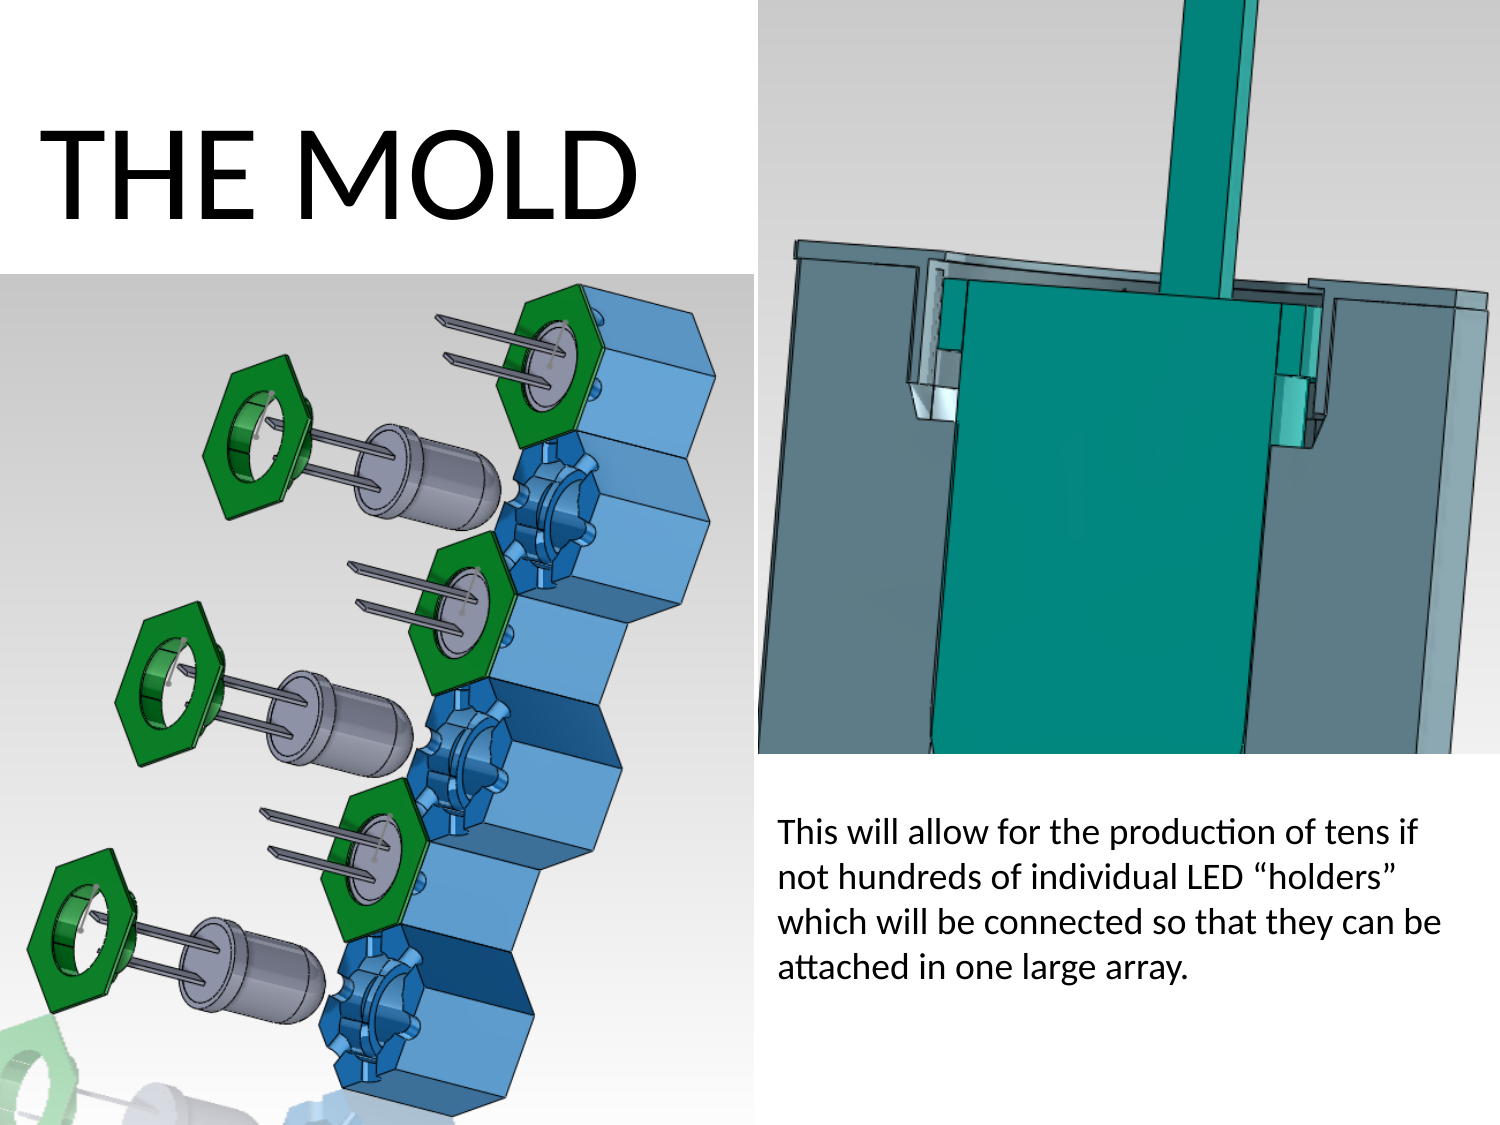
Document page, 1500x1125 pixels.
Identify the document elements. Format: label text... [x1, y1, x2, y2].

picture [757, 0, 1500, 754]
text_box This will allow for the production of tens if not hundreds of individual LED “holders” which will be connected so that they can be attached in one large array. [762, 799, 1463, 995]
text_box THE MOLD [24, 75, 750, 255]
picture [0, 274, 754, 1125]
